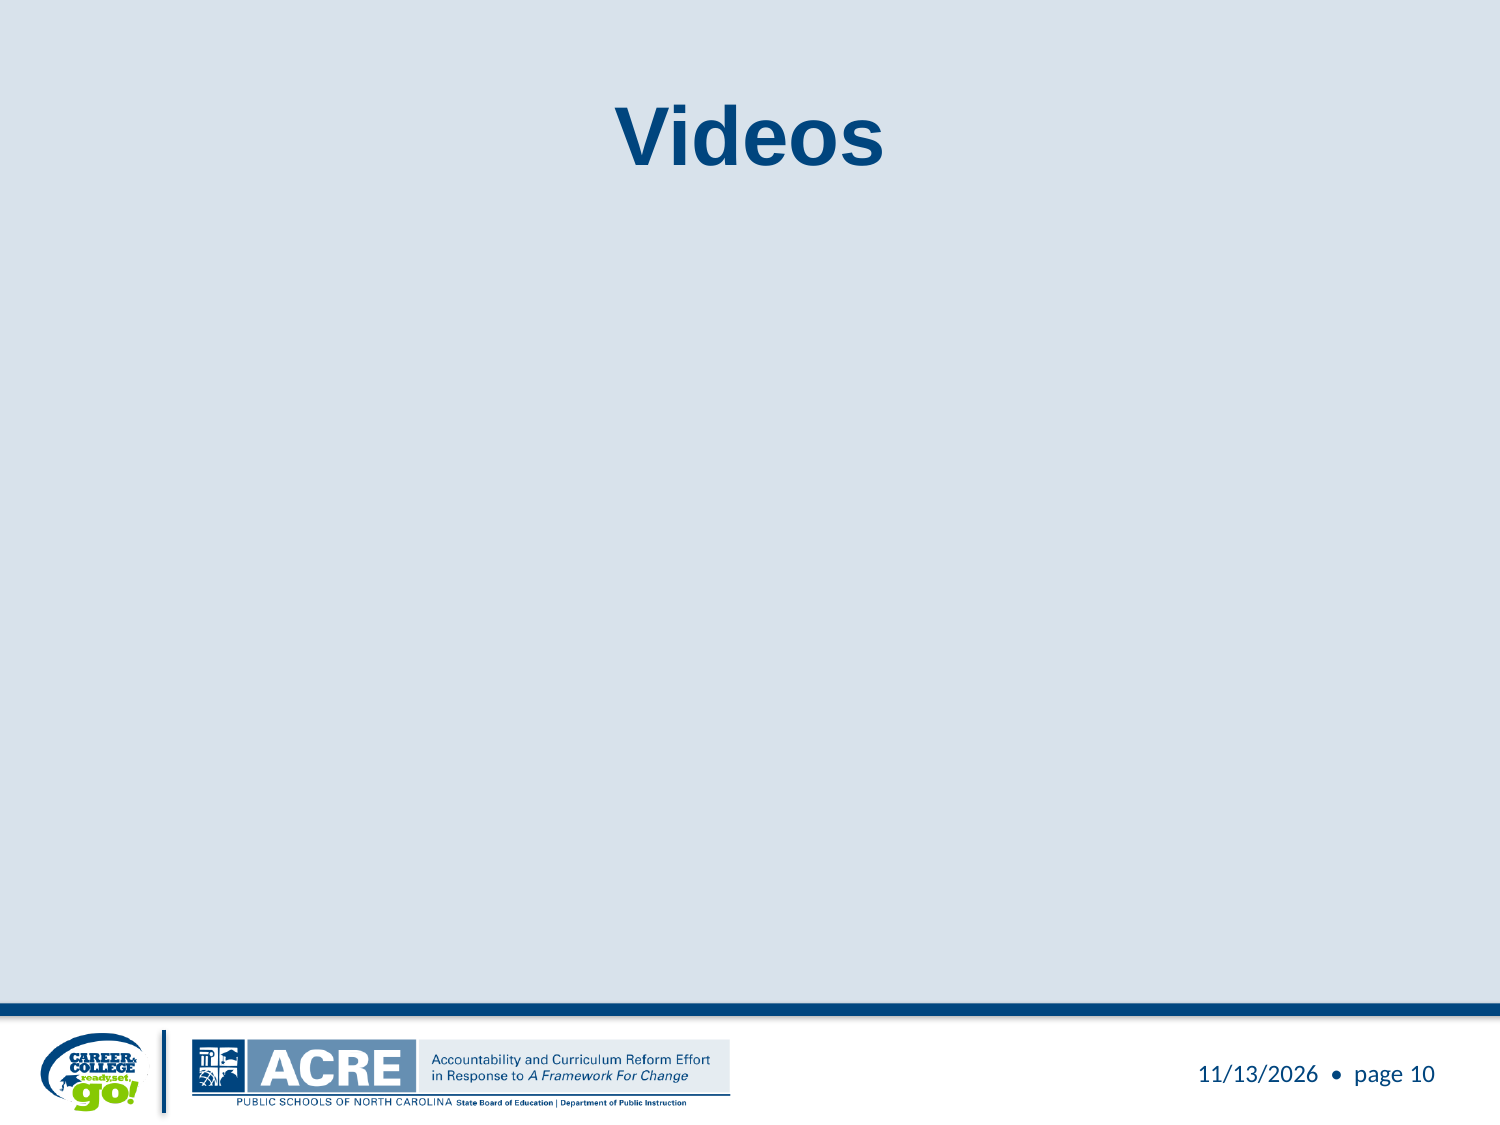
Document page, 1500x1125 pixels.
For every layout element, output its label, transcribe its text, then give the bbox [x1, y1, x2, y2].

title Videos [74, 74, 1426, 226]
picture [37, 1029, 152, 1115]
picture [174, 1017, 744, 1125]
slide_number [1137, 1042, 1450, 1103]
